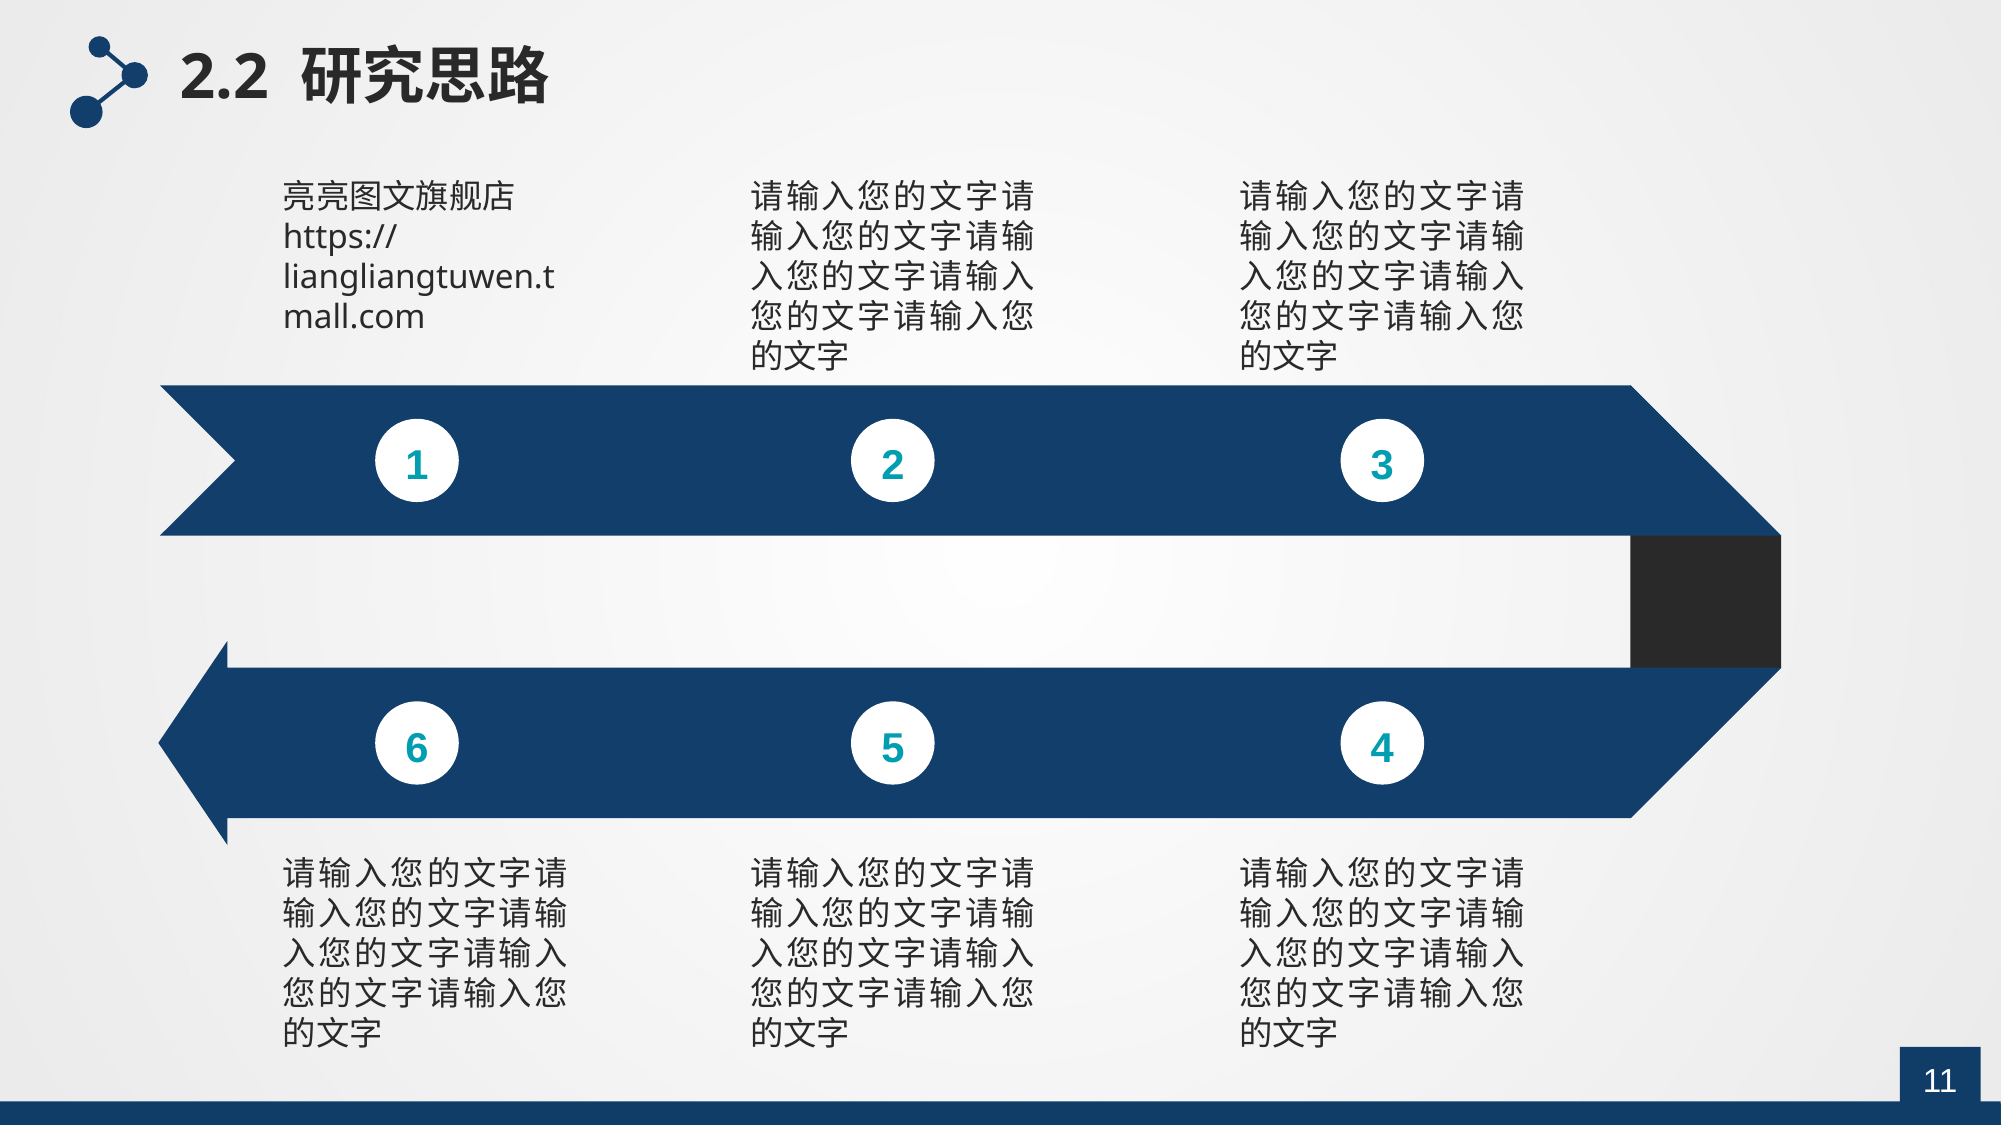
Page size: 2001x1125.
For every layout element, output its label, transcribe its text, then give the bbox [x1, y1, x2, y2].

text_box 3 [1340, 418, 1425, 503]
text_box 请输入您的文字请输入您的文字请输入您的文字请输入您的文字请输入您的文字 [268, 845, 584, 1060]
text_box 亮亮图文旗舰店 https://liangliangtuwen.tmall.com [268, 168, 584, 343]
text_box [158, 640, 1782, 846]
text_box 6 [375, 701, 459, 785]
text_box 请输入您的文字请输入您的文字请输入您的文字请输入您的文字请输入您的文字 [735, 845, 1051, 1060]
text_box 1 [375, 418, 459, 503]
text_box 5 [850, 701, 935, 785]
text_box 2 [850, 418, 935, 503]
text_box 请输入您的文字请输入您的文字请输入您的文字请输入您的文字请输入您的文字 [1224, 168, 1540, 383]
text_box [159, 385, 1782, 536]
text_box 2.2 研究思路 [164, 28, 565, 119]
text_box [1630, 536, 1782, 667]
text_box 请输入您的文字请输入您的文字请输入您的文字请输入您的文字请输入您的文字 [735, 168, 1051, 383]
picture [0, 0, 2001, 1101]
text_box 请输入您的文字请输入您的文字请输入您的文字请输入您的文字请输入您的文字 [1224, 845, 1540, 1060]
text_box [70, 36, 148, 129]
text_box 4 [1340, 701, 1425, 785]
